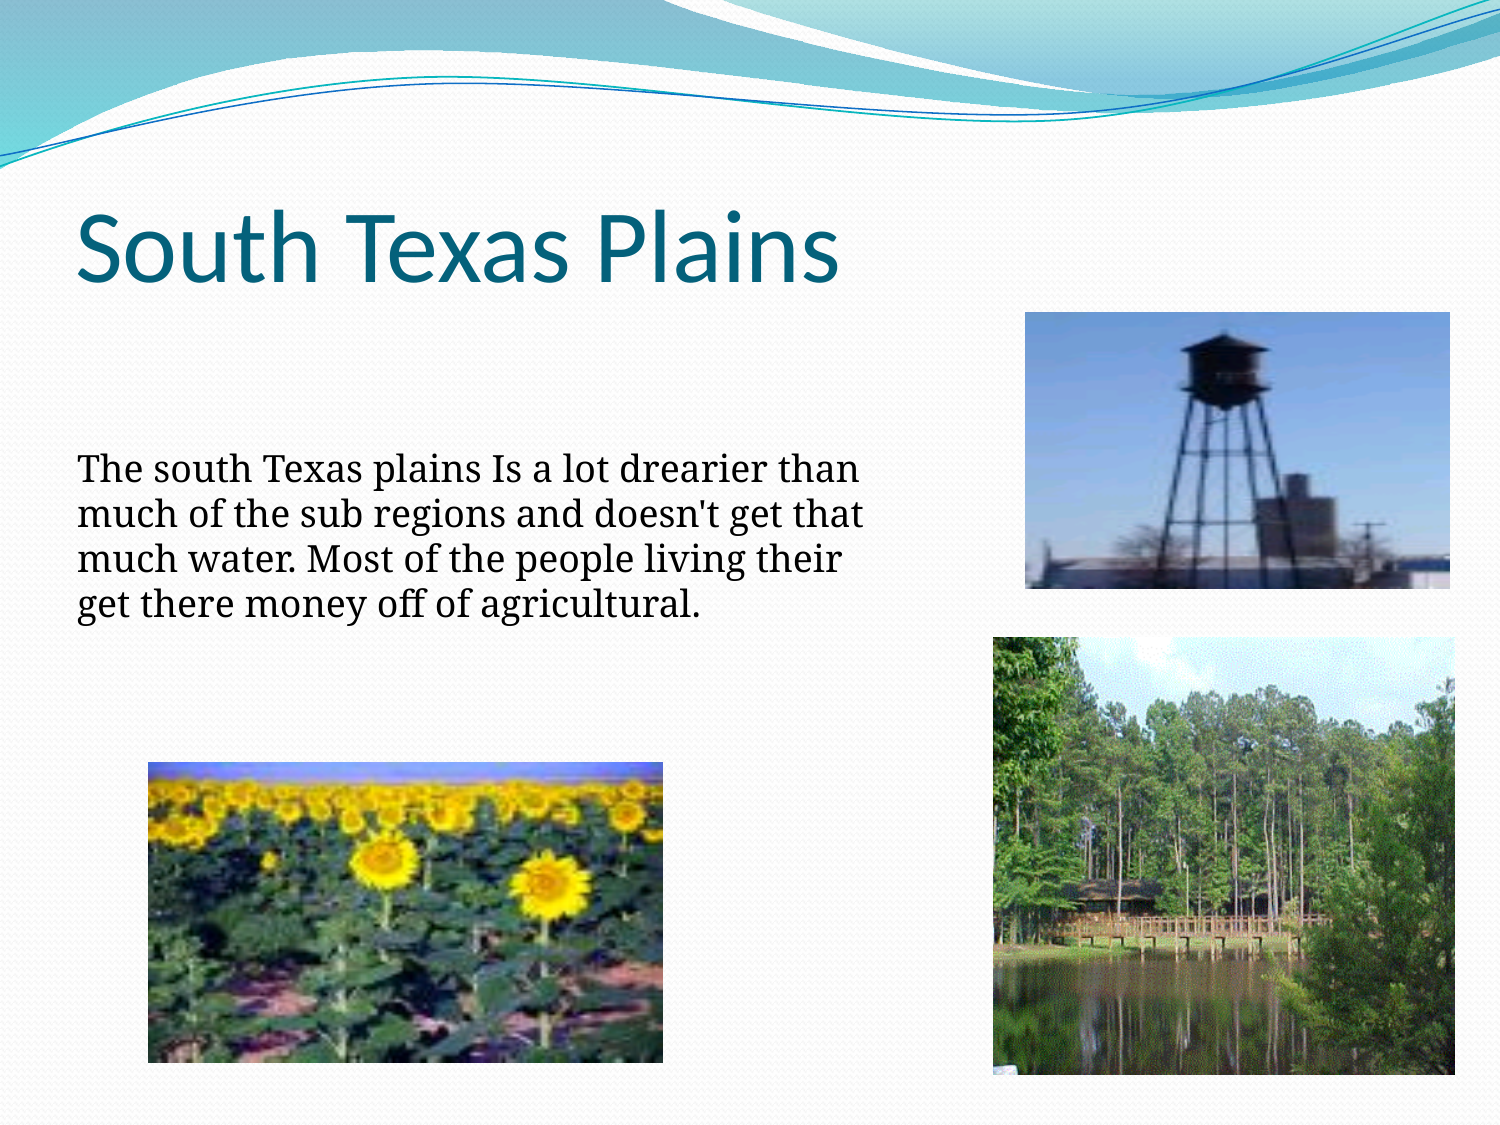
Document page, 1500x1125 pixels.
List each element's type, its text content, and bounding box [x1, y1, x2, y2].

picture [148, 762, 663, 1063]
text_box The south Texas plains Is a lot drearier than much of the sub regions and doesn't get that much water. Most of the people living their get there money off of agricultural. [62, 437, 888, 633]
picture [1024, 312, 1451, 590]
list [993, 637, 1455, 1076]
title South Texas Plains [75, 115, 1425, 303]
